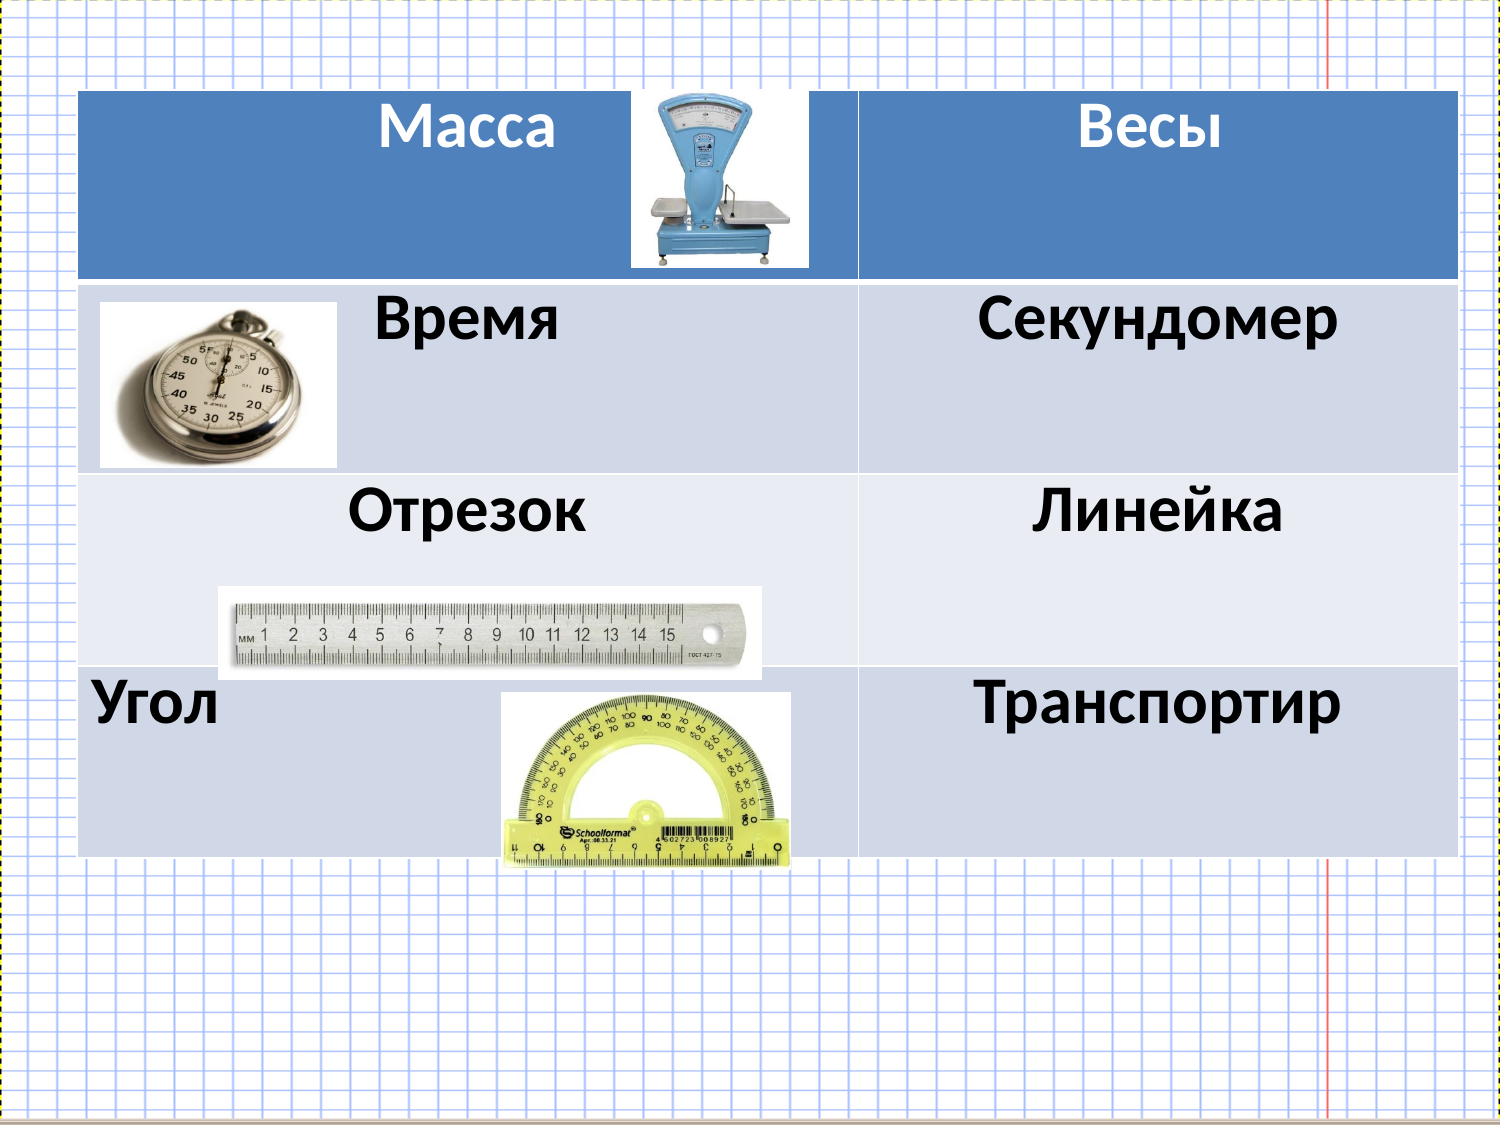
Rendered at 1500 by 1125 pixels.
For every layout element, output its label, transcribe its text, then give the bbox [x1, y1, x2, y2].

table_cell Угол [78, 667, 504, 857]
table_header Масса [78, 91, 858, 279]
table_cell Угол [758, 667, 858, 857]
table_cell Время [78, 285, 858, 473]
table_header Весы [859, 91, 1458, 279]
table_cell Отрезок [78, 475, 858, 665]
table_cell Секундомер [859, 285, 1458, 473]
table_cell Линейка [859, 475, 1458, 665]
table_cell Транспортир [859, 667, 1458, 857]
picture [0, 0, 1500, 1125]
